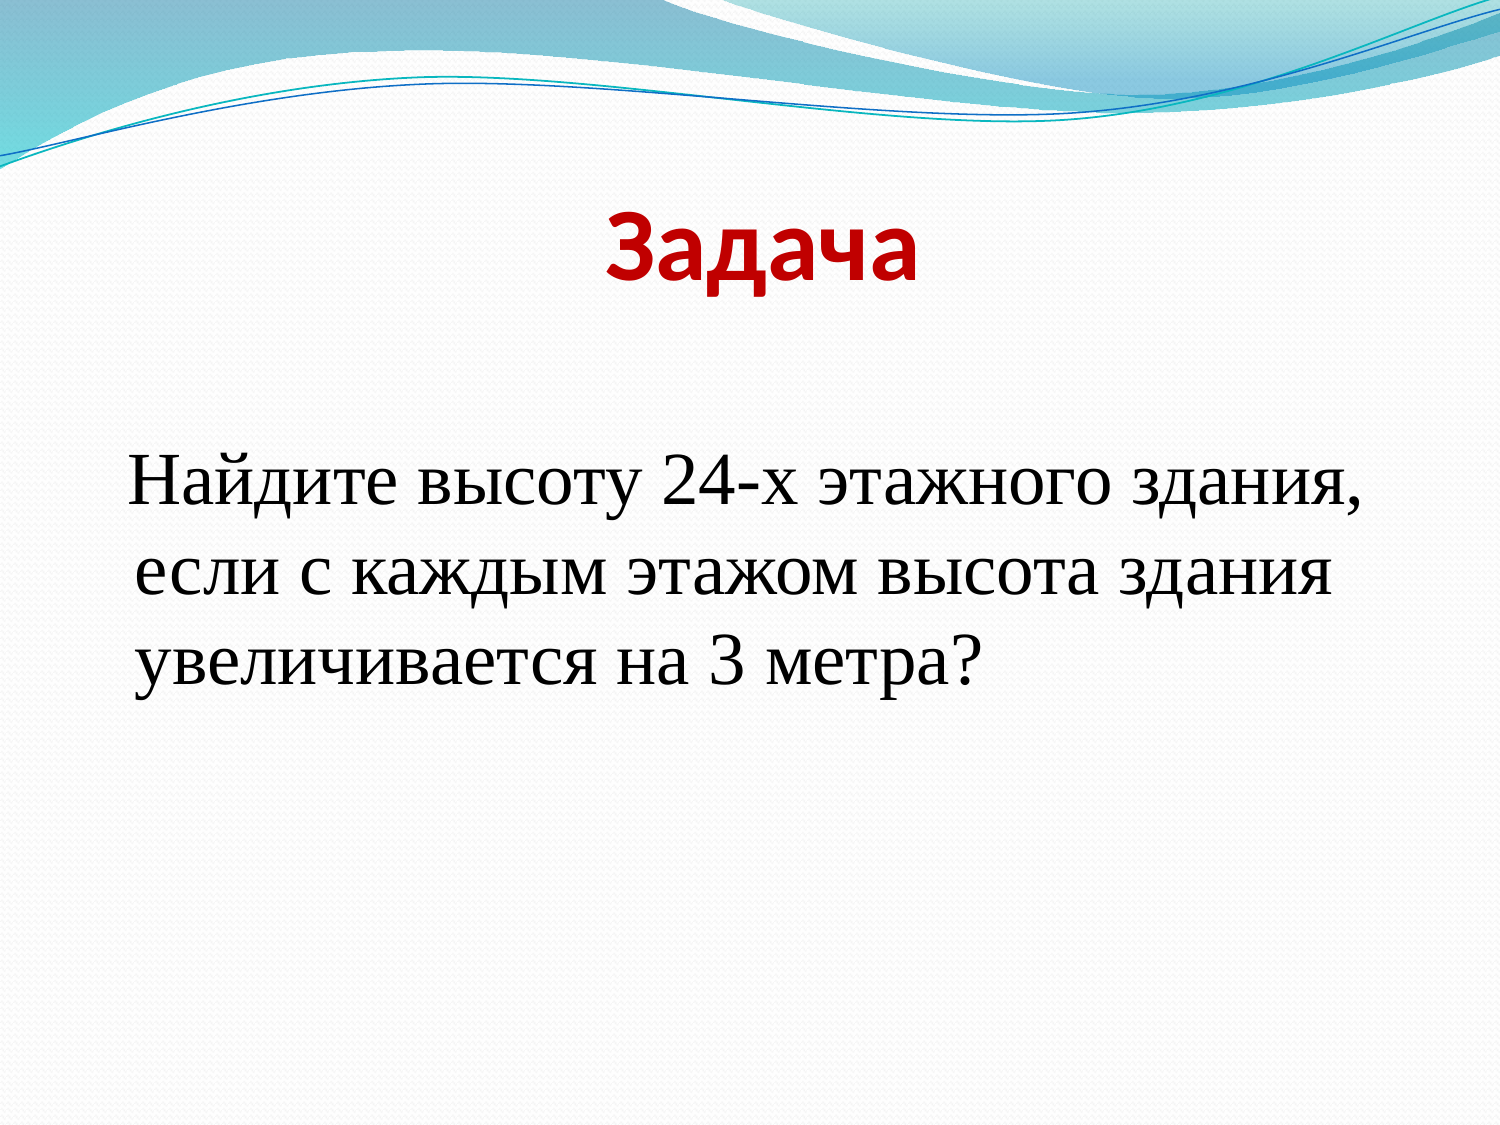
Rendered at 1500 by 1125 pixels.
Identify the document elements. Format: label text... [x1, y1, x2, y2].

list Найдите высоту 24-х этажного здания, если с каждым этажом высота здания увеличивается на 3 метра? [75, 317, 1425, 1038]
title Задача [88, 113, 1439, 302]
